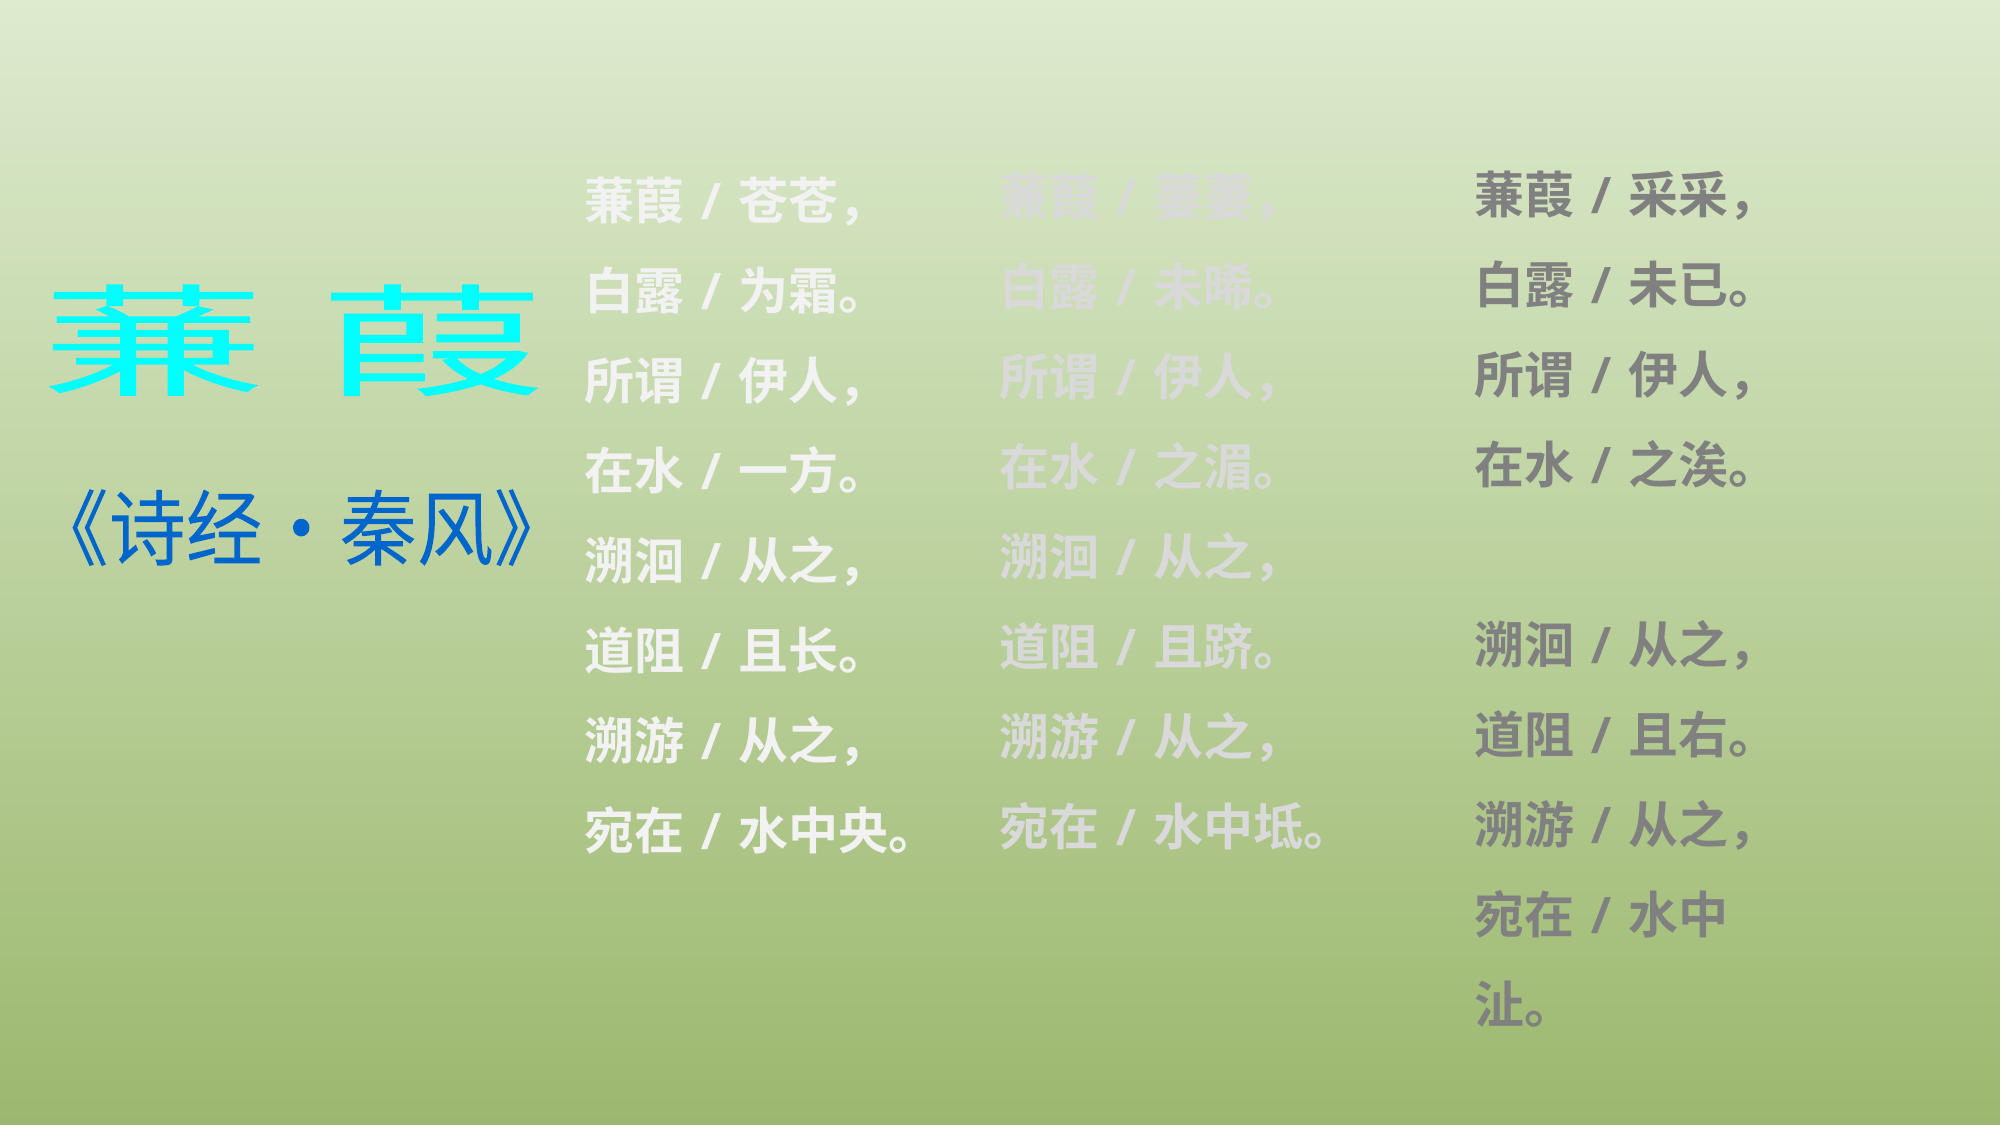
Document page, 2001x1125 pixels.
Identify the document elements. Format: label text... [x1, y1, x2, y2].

text_box 蒹葭/萋萋， 白露/未晞。 所谓/伊人， 在水/之湄。 溯洄/从之， 道阻/且跻。 溯游/从之， 宛在/水中坻。 [984, 128, 1392, 864]
text_box 蒹葭/苍苍， 白露/为霜。 所谓/伊人， 在水/一方。 溯洄/从之， 道阻/且长。 溯游/从之， 宛在/水中央。 [569, 132, 987, 1038]
text_box 蒹葭/采采， 白露/未已。 所谓/伊人， 在水/之涘。 溯洄/从之， 道阻/且右。 溯游/从之， 宛在/水中沚。 [1459, 125, 1782, 1125]
